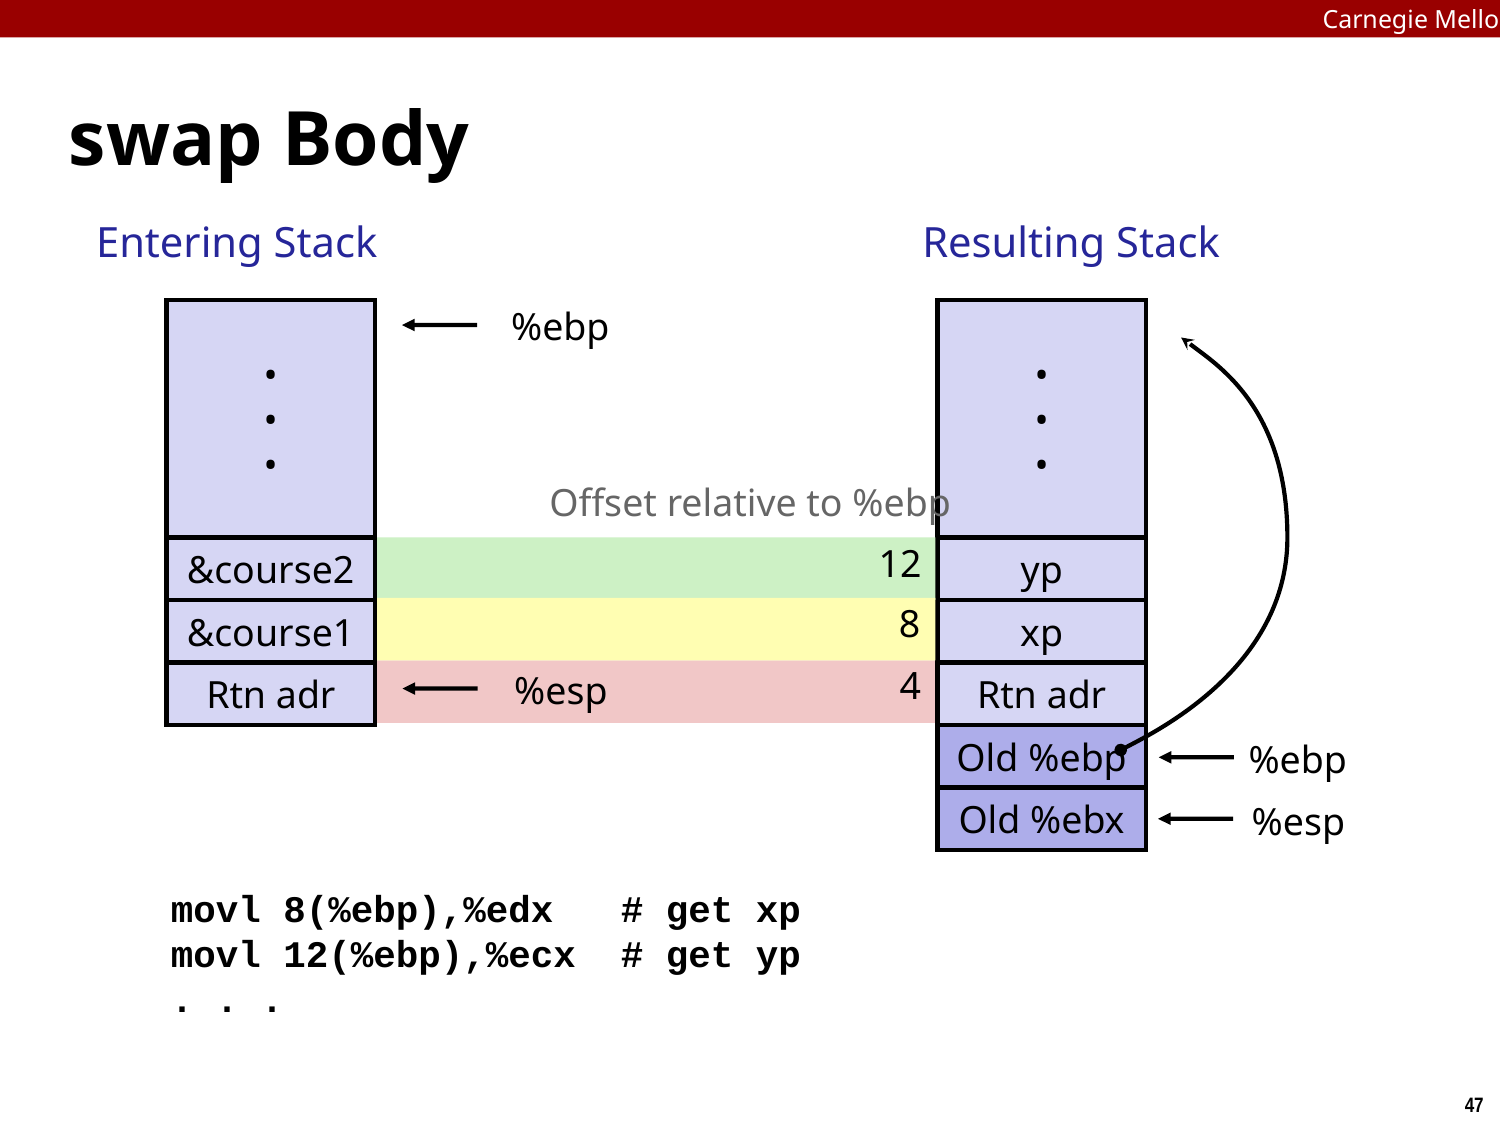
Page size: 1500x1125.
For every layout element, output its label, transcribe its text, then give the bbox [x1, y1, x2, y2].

text_box Offset relative to %ebp [549, 479, 952, 525]
text_box Old %ebp [937, 724, 1146, 787]
text_box %esp [507, 661, 614, 718]
text_box [402, 682, 478, 695]
text_box 12 [878, 539, 922, 585]
text_box [0, 0, 1500, 38]
text_box [1114, 337, 1288, 757]
text_box movl 8(%ebp),%edx # get xp movl 12(%ebp),%ecx # get yp . . . [164, 879, 992, 1017]
text_box 4 [899, 662, 922, 708]
text_box • • • [166, 299, 375, 538]
text_box %ebp [504, 296, 616, 355]
text_box xp [937, 599, 1142, 662]
text_box Rtn adr [166, 662, 375, 725]
text_box [1158, 751, 1234, 764]
text_box yp [937, 538, 1146, 599]
text_box Resulting Stack [902, 209, 1240, 272]
text_box [377, 537, 936, 597]
text_box [377, 597, 936, 661]
text_box 8 [898, 599, 921, 646]
text_box [377, 661, 936, 723]
text_box [402, 318, 478, 332]
text_box Old %ebx [937, 787, 1146, 850]
text_box &course1 [166, 599, 375, 662]
text_box Carnegie Mellon [1322, 3, 1500, 33]
text_box Rtn adr [937, 662, 1133, 724]
text_box &course2 [166, 538, 375, 599]
text_box • • • [937, 299, 1146, 538]
title swap Body [62, 41, 1438, 230]
text_box [1158, 812, 1234, 826]
text_box %ebp [1242, 730, 1354, 788]
text_box %esp [1245, 791, 1352, 850]
text_box Entering Stack [89, 209, 384, 272]
